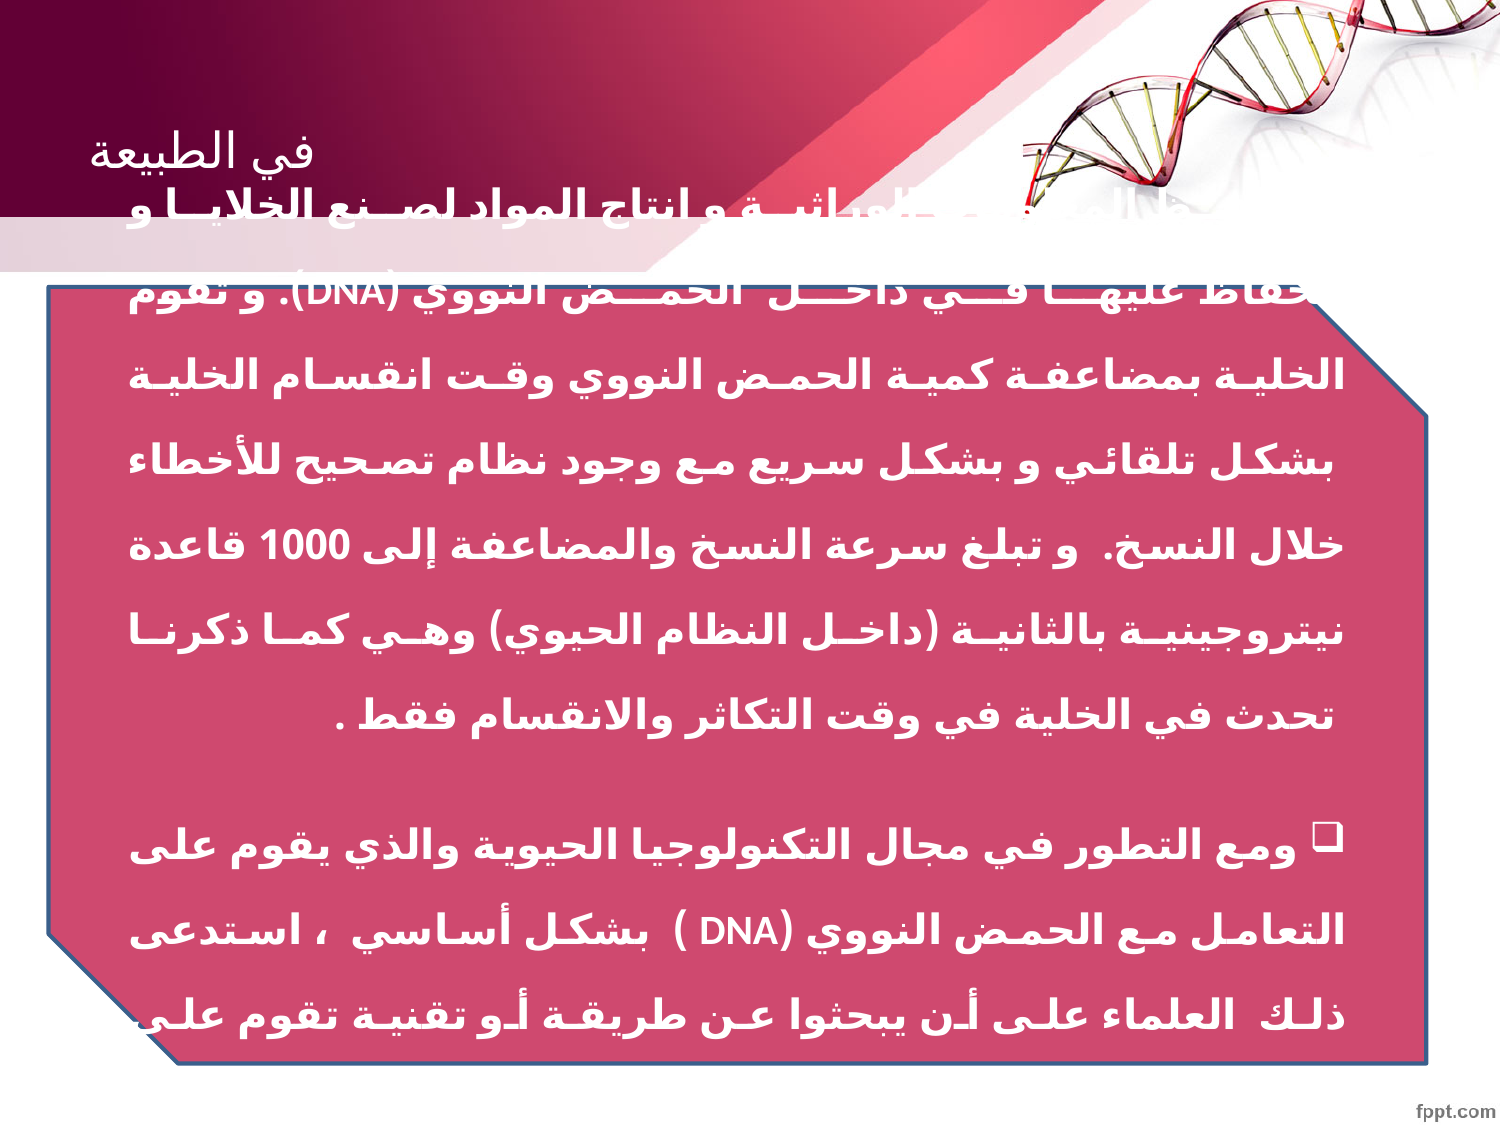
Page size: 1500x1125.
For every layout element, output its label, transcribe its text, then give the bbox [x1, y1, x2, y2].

title في الطبيعة [73, 111, 1424, 187]
text_box تحفظ المعلومات الوراثية و انتاج المواد لصنع الخلايا و الحفاظ عليها في داخل الحمض النووي (DNA). و تقوم الخلية بمضاعفة كمية الحمض النووي وقت انقسام الخلية بشكل تلقائي و بشكل سريع مع وجود نظام تصحيح للأخطاء خلال النسخ. و تبلغ سرعة النسخ والمضاعفة إلى 1000 قاعدة نيتروجينية بالثانية (داخل النظام الحيوي) وهي كما ذكرنا تحدث في الخلية في وقت التكاثر والانقسام فقط . ومع التطور في مجال التكنولوجيا الحيوية والذي يقوم على التعامل مع الحمض النووي (DNA ) بشكل أساسي ، استدعى ذلك العلماء على أن يبحثوا عن طريقة أو تقنية تقوم على مضاعفة كمية الحمض النووي (DNA ) بشكل كبير، خارج النظام الحيوي ( الخلية ) [46, 284, 1429, 1066]
picture [0, 0, 1500, 1125]
